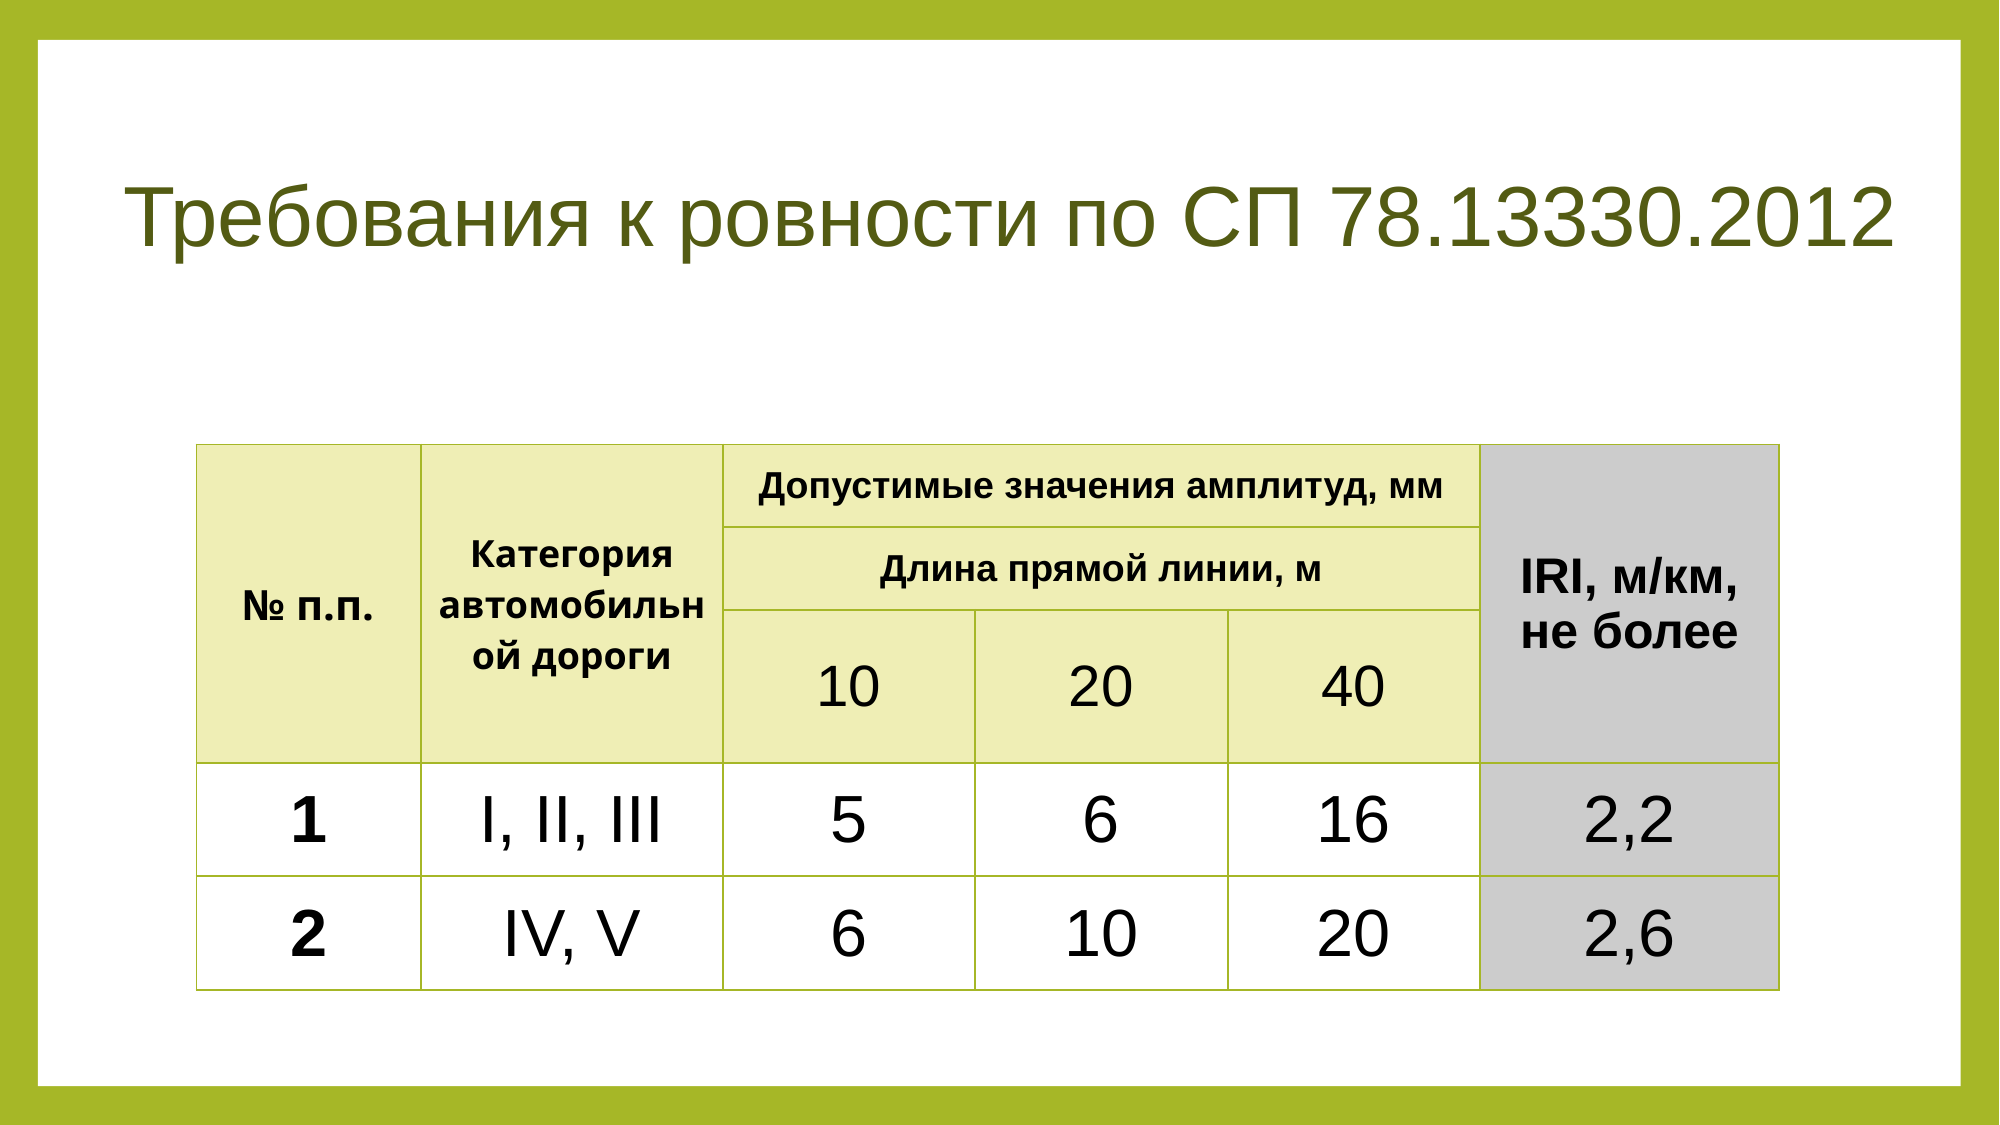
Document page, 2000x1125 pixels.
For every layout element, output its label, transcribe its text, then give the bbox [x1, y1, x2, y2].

table_header Допустимые значения амплитуд, мм [724, 445, 1479, 526]
table_header № п.п. [197, 445, 420, 762]
table_cell 2,6 [1481, 877, 1778, 989]
table_cell 5 [724, 764, 974, 875]
table_cell 20 [1229, 877, 1479, 989]
table_cell 40 [1229, 611, 1479, 762]
table_cell 2 [197, 877, 420, 989]
table_cell 6 [724, 877, 974, 989]
table_header Категория автомобильной дороги [422, 445, 722, 762]
table_cell 20 [976, 611, 1227, 762]
table_cell IV, V [422, 877, 722, 989]
table_cell 10 [724, 611, 974, 762]
table_cell I, II, III [422, 764, 722, 875]
table_cell 2,2 [1481, 764, 1778, 875]
table_cell 6 [976, 764, 1227, 875]
table_header IRI, м/км, не более [1481, 445, 1778, 762]
table_cell 16 [1229, 764, 1479, 875]
title Требования к ровности по СП 78.13330.2012 [90, 125, 1933, 314]
table_cell Длина прямой линии, м [724, 528, 1479, 609]
table_cell 1 [197, 764, 420, 875]
table_cell 10 [976, 877, 1227, 989]
